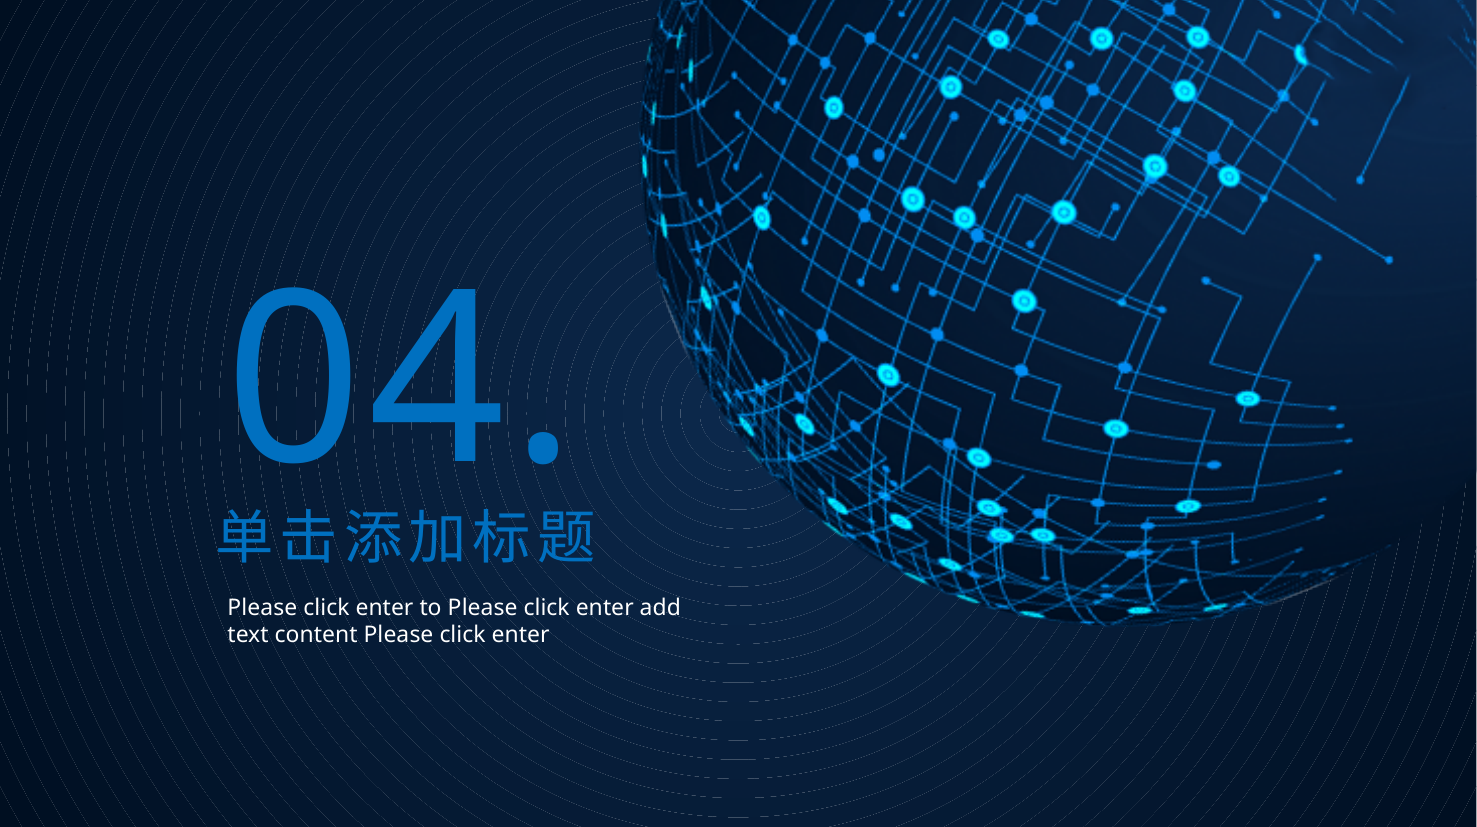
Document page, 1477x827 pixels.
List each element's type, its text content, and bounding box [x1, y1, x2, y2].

text_box 单击添加标题 [200, 492, 611, 578]
picture [455, 0, 1477, 827]
text_box Please click enter to Please click enter add text content Please click enter [212, 584, 697, 655]
text_box 04. [210, 214, 530, 517]
